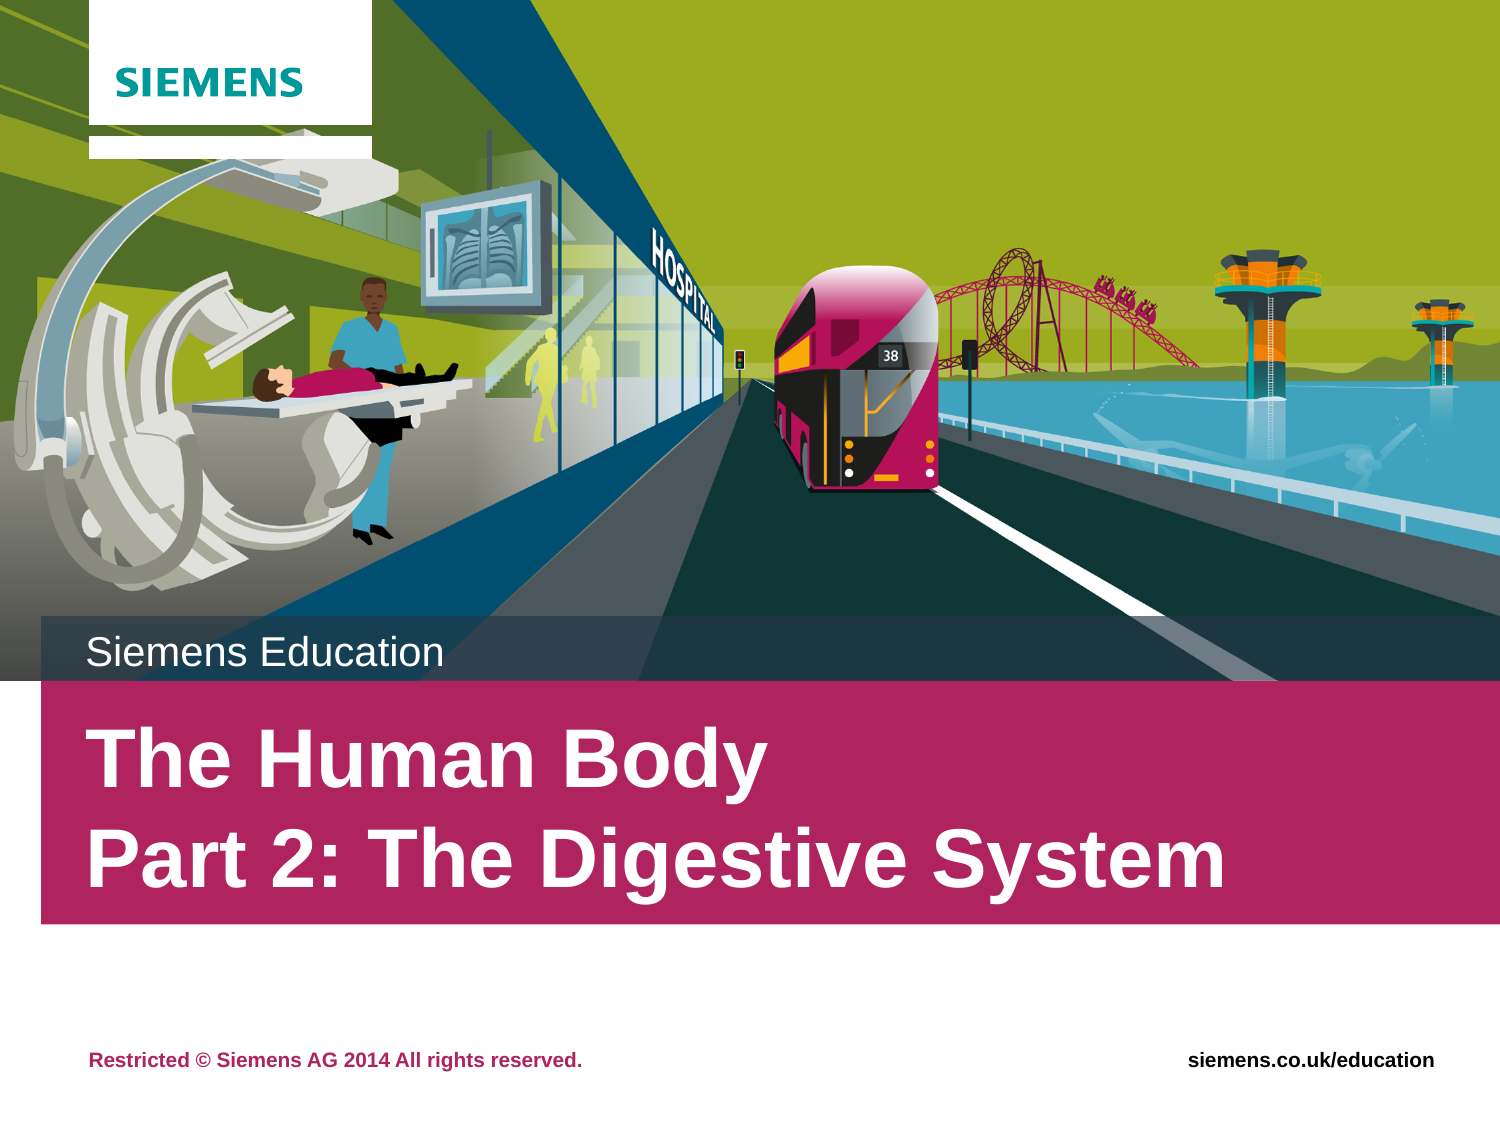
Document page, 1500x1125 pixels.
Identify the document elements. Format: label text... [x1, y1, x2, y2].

picture [562, 180, 614, 470]
subtitle Siemens Education [40, 615, 1500, 681]
picture [684, 307, 699, 410]
title The Human Body Part 2: The Digestive System [40, 681, 1500, 925]
picture [617, 237, 655, 443]
picture [651, 229, 714, 332]
picture [0, 0, 558, 681]
picture [659, 281, 681, 422]
picture [492, 0, 1500, 615]
